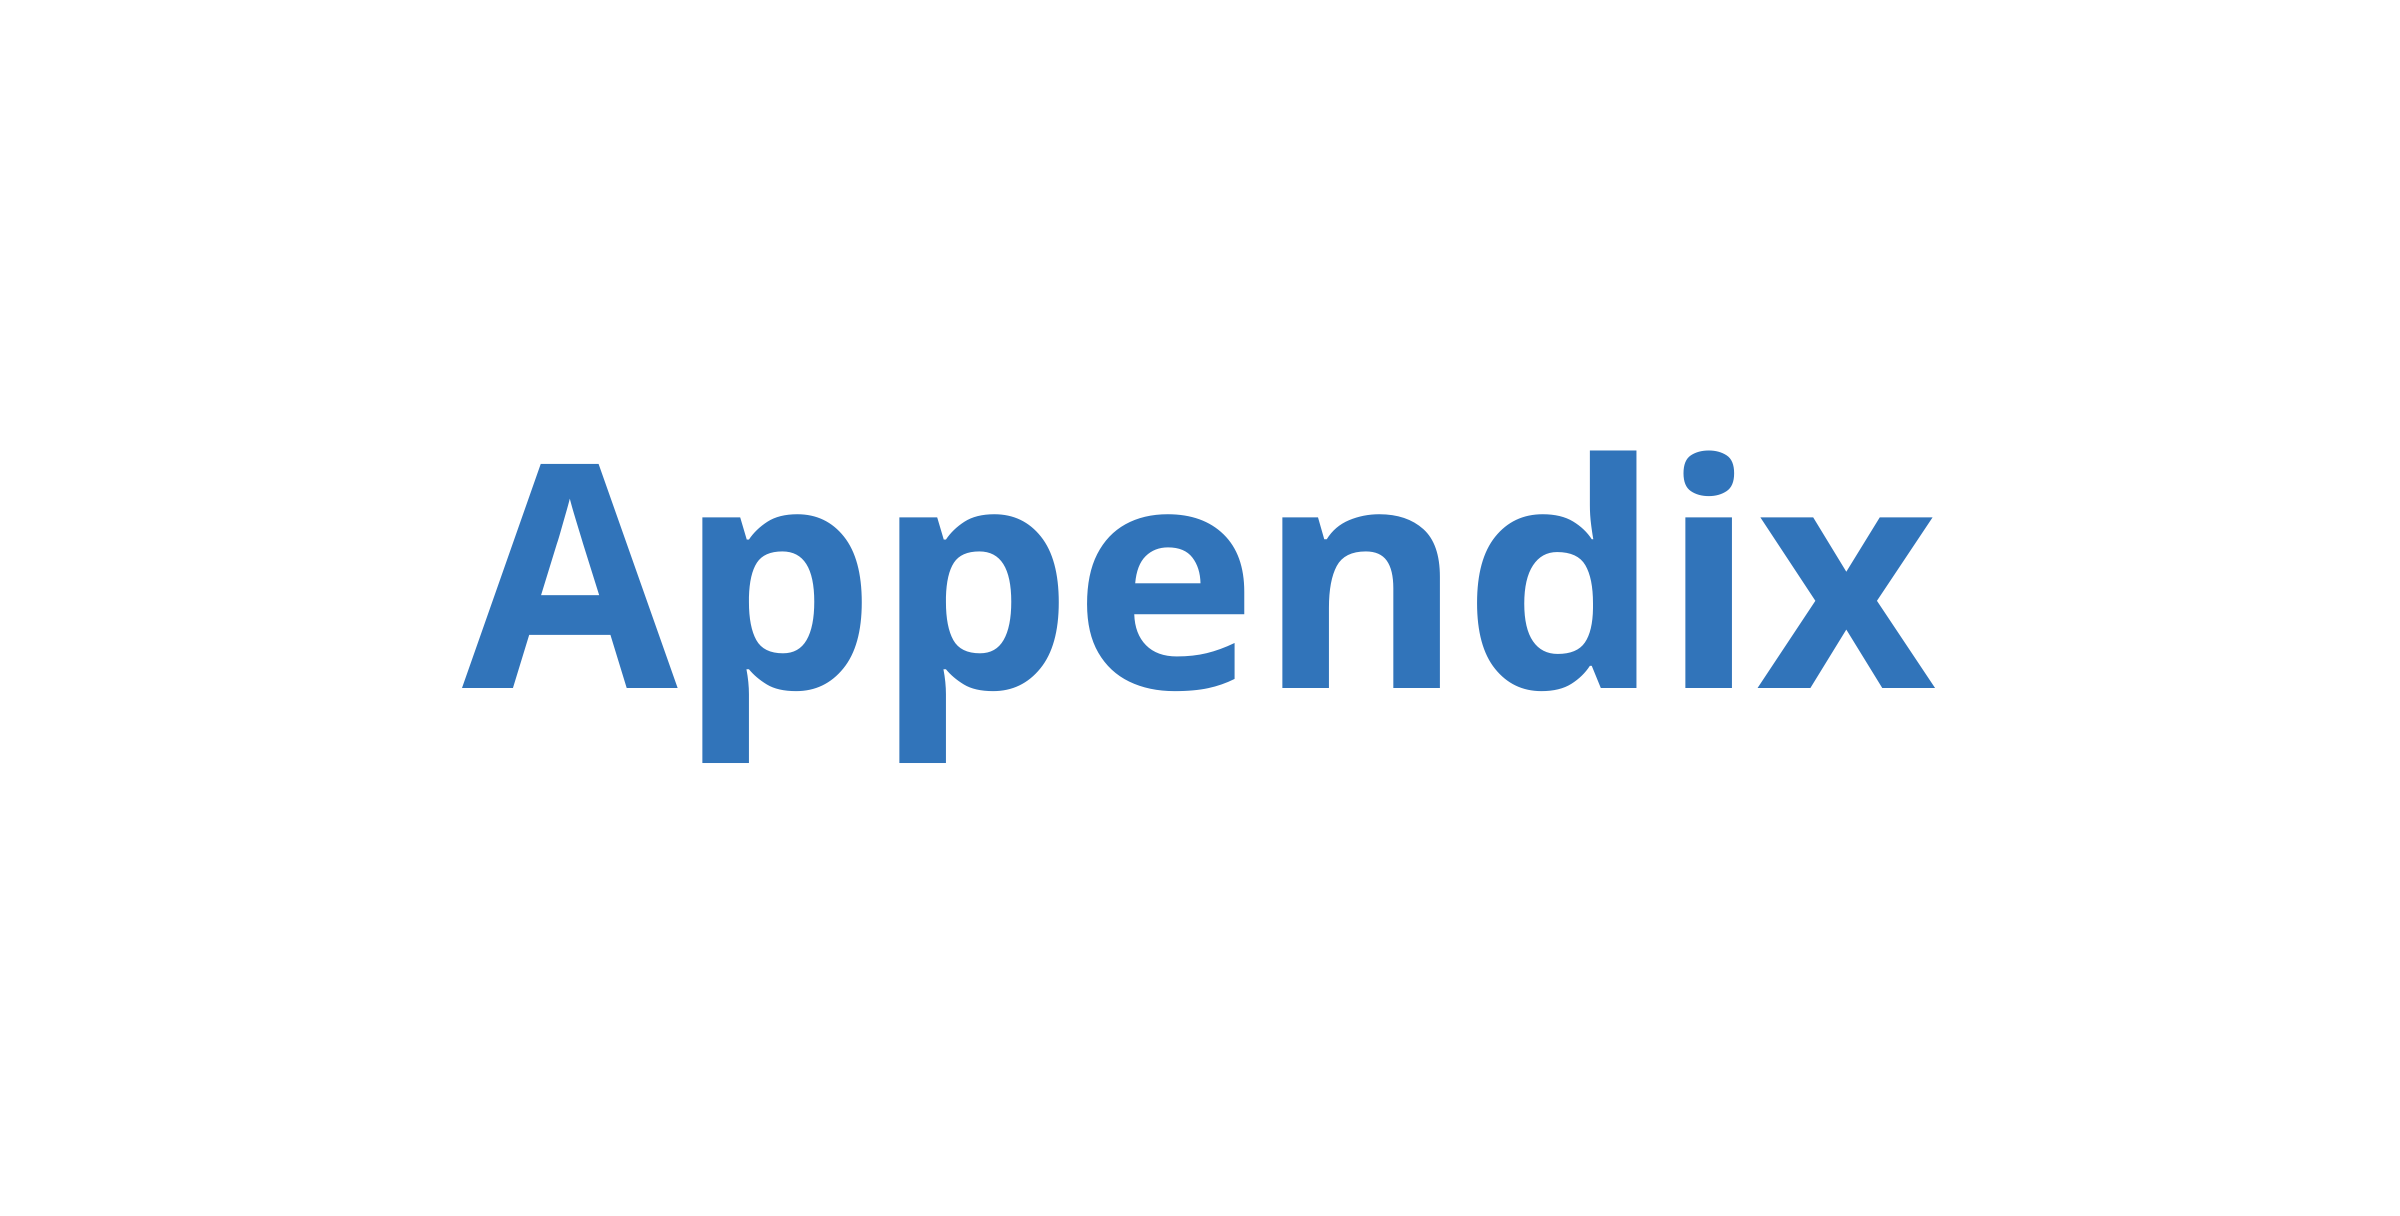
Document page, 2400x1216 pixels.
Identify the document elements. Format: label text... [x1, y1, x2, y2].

title Appendix [120, 367, 2280, 760]
